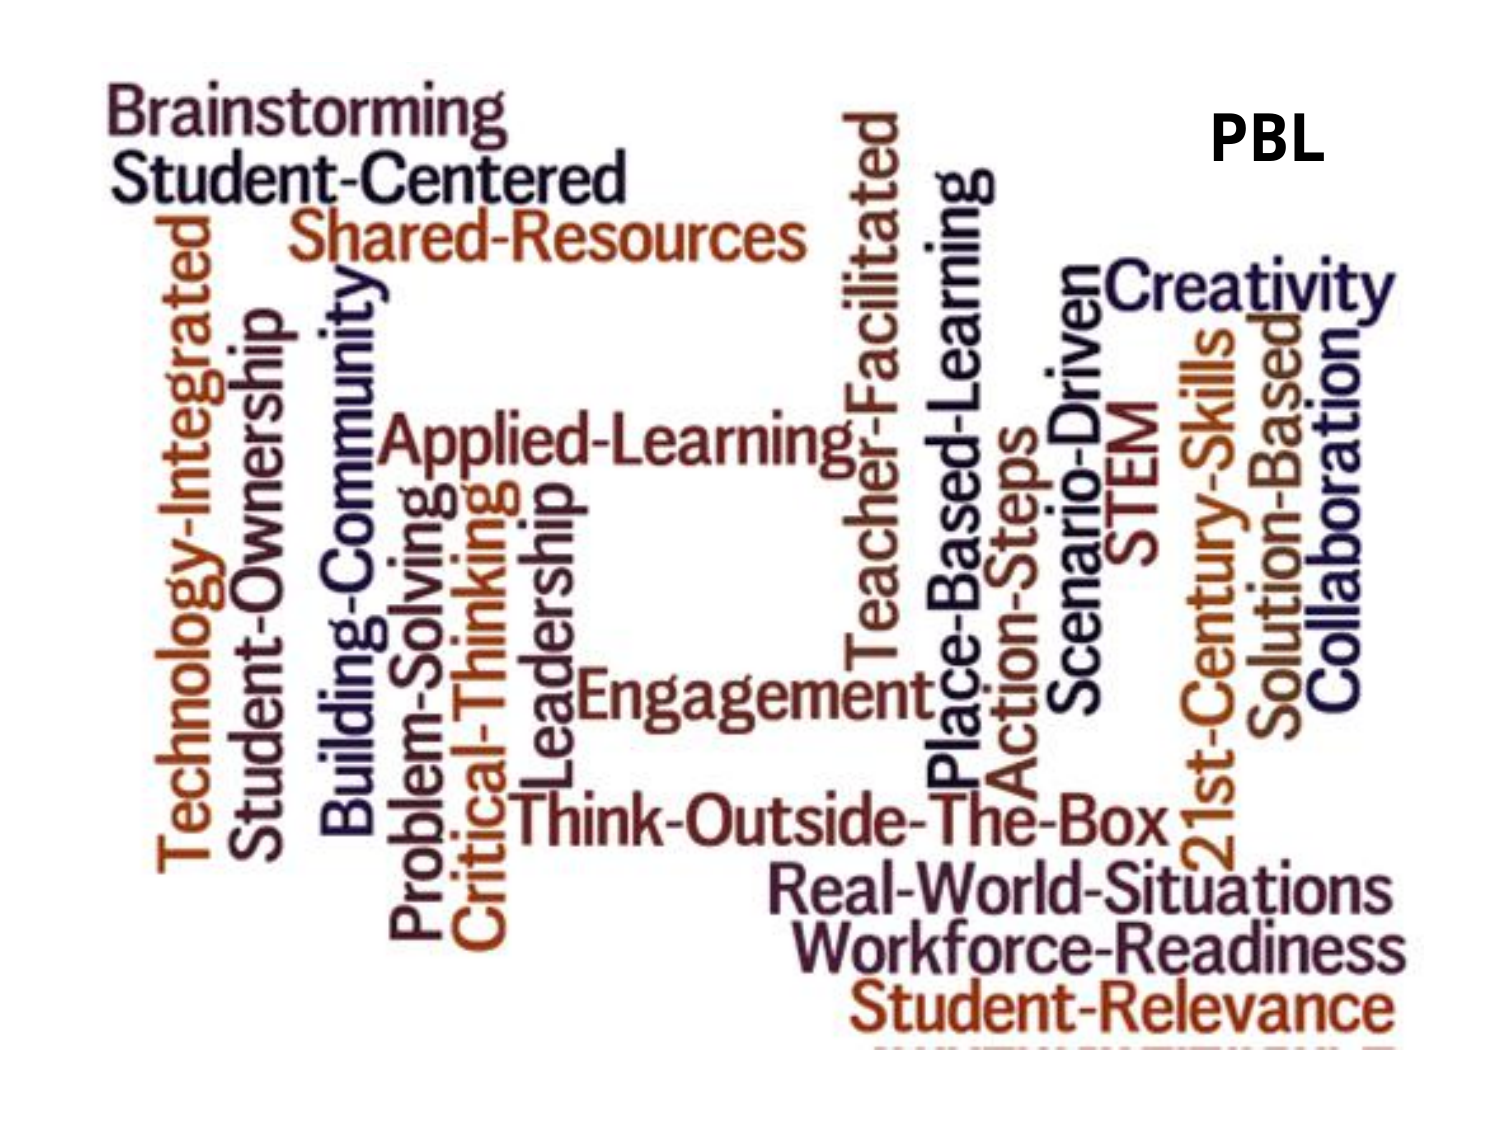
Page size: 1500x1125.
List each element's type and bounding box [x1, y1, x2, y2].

picture [62, 62, 1424, 1051]
